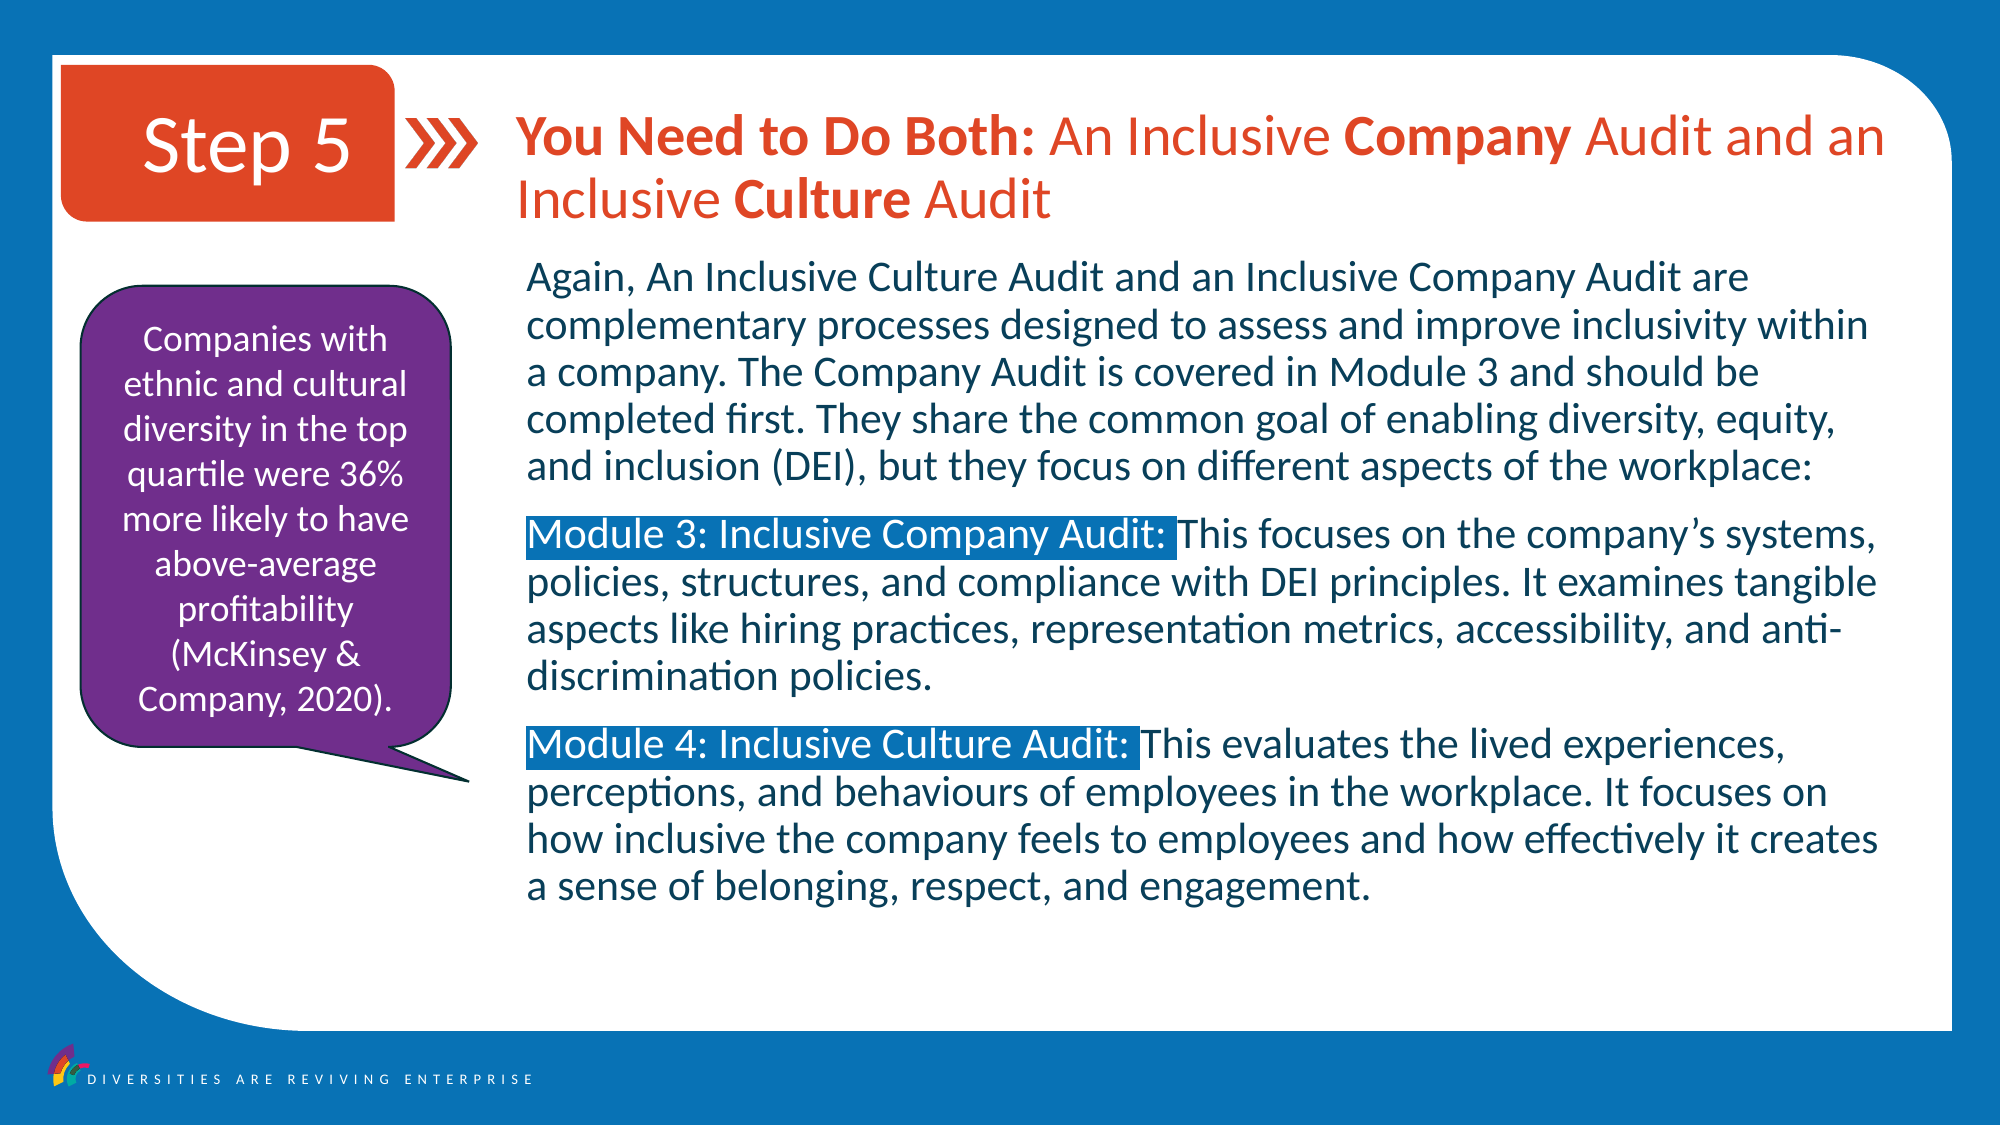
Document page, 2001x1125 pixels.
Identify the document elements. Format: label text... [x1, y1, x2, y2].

text_box [60, 63, 396, 223]
list Again, An Inclusive Culture Audit and an Inclusive Company Audit are complementary processes designed to assess and improve inclusivity within a company. The Company Audit is covered in Module 3 and should be completed first. They share the common goal of enabling diversity, equity, and inclusion (DEI), but they focus on different aspects of the workplace: Module 3: Inclusive Company Audit: This focuses on the company’s systems, policies, structures, and compliance with DEI principles. It examines tangible aspects like hiring practices, representation metrics, accessibility, and anti-discrimination policies. Module 4: Inclusive Culture Audit: This evaluates the lived experiences, perceptions, and behaviours of employees in the workplace. It focuses on how inclusive the company feels to employees and how effectively it creates a sense of belonging, respect, and engagement. [511, 275, 1894, 879]
text_box You Need to Do Both: An Inclusive Company Audit and an Inclusive Culture Audit [501, 97, 2000, 275]
picture [398, 100, 484, 186]
text_box Companies with ethnic and cultural diversity in the top quartile were 36% more likely to have above-average profitability (McKinsey & Company, 2020). [79, 284, 470, 783]
text_box Step 5 [0, 45, 369, 203]
